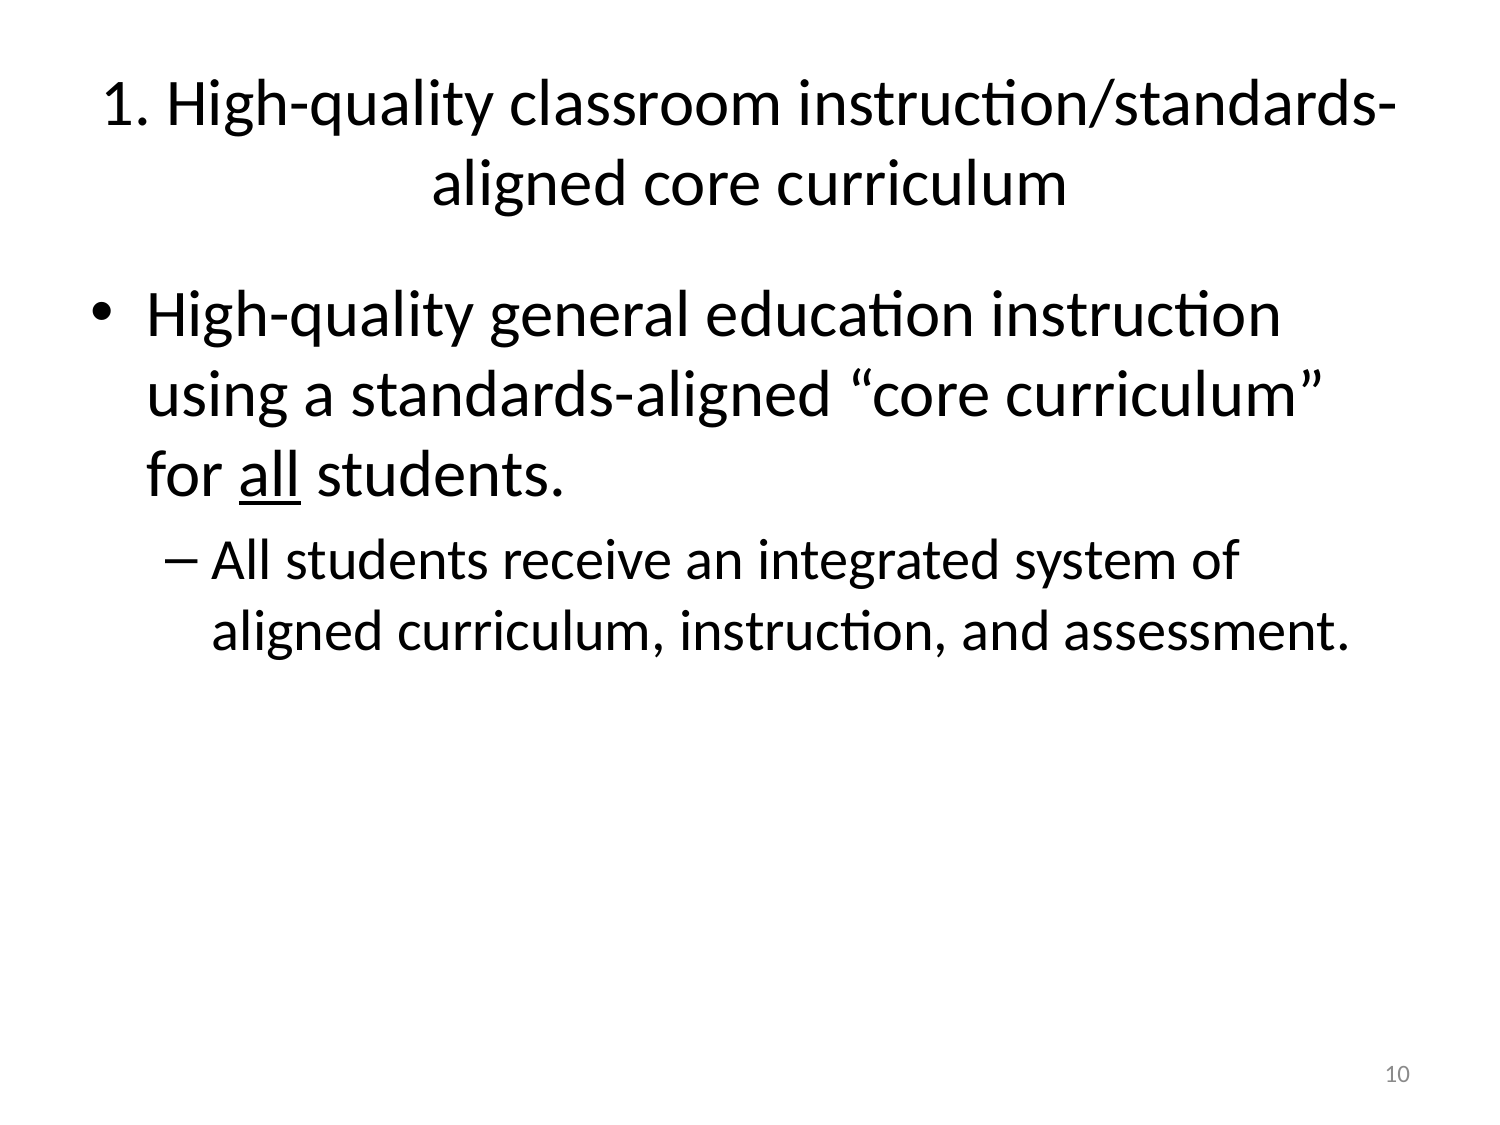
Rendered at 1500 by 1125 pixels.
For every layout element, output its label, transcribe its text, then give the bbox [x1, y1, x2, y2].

slide_number 10 [1074, 1042, 1425, 1103]
title 1. High-quality classroom instruction/standards-aligned core curriculum [75, 45, 1425, 233]
list High-quality general education instruction using a standards-aligned “core curriculum” for all students. All students receive an integrated system of aligned curriculum, instruction, and assessment. [75, 262, 1425, 1005]
